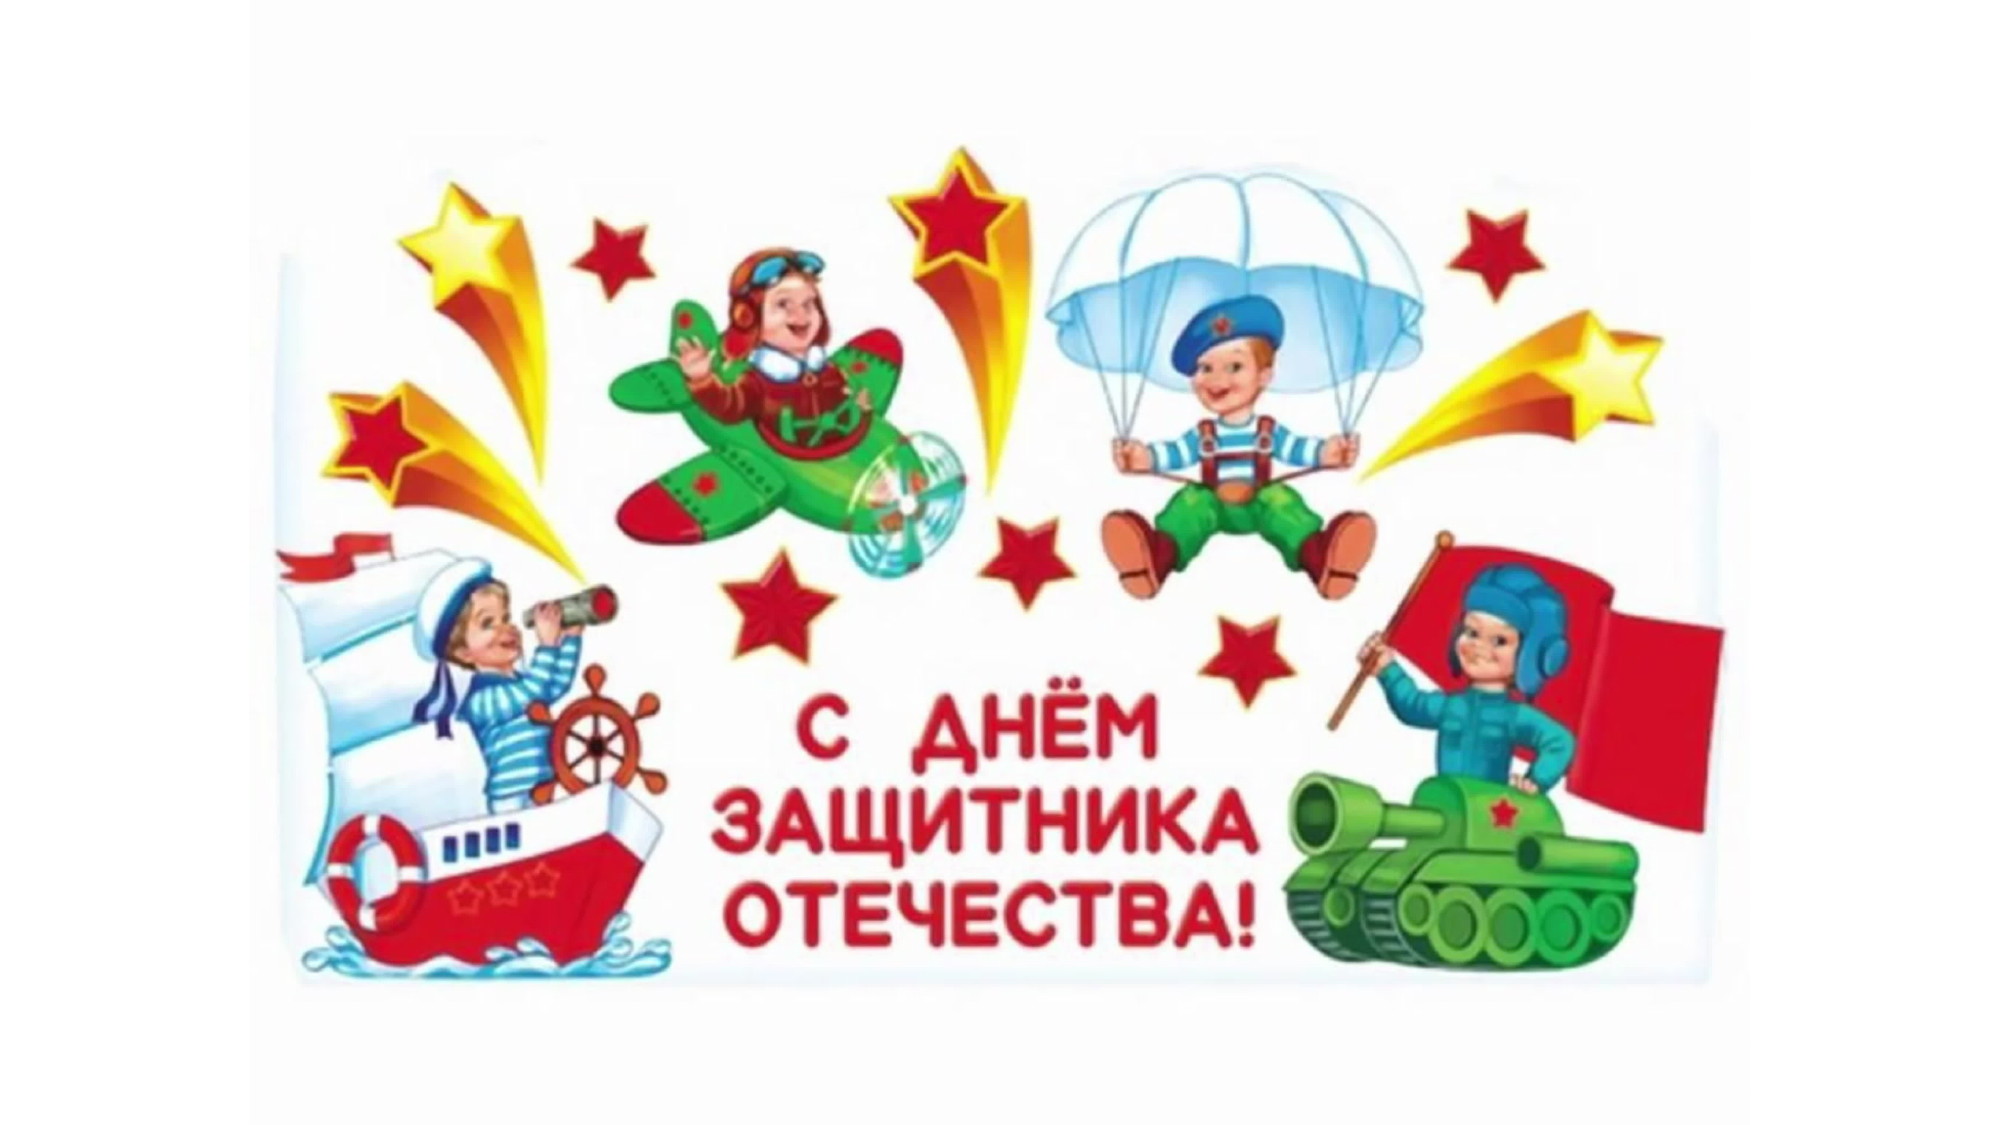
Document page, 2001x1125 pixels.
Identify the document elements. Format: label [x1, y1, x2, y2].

picture [249, 0, 1750, 1125]
